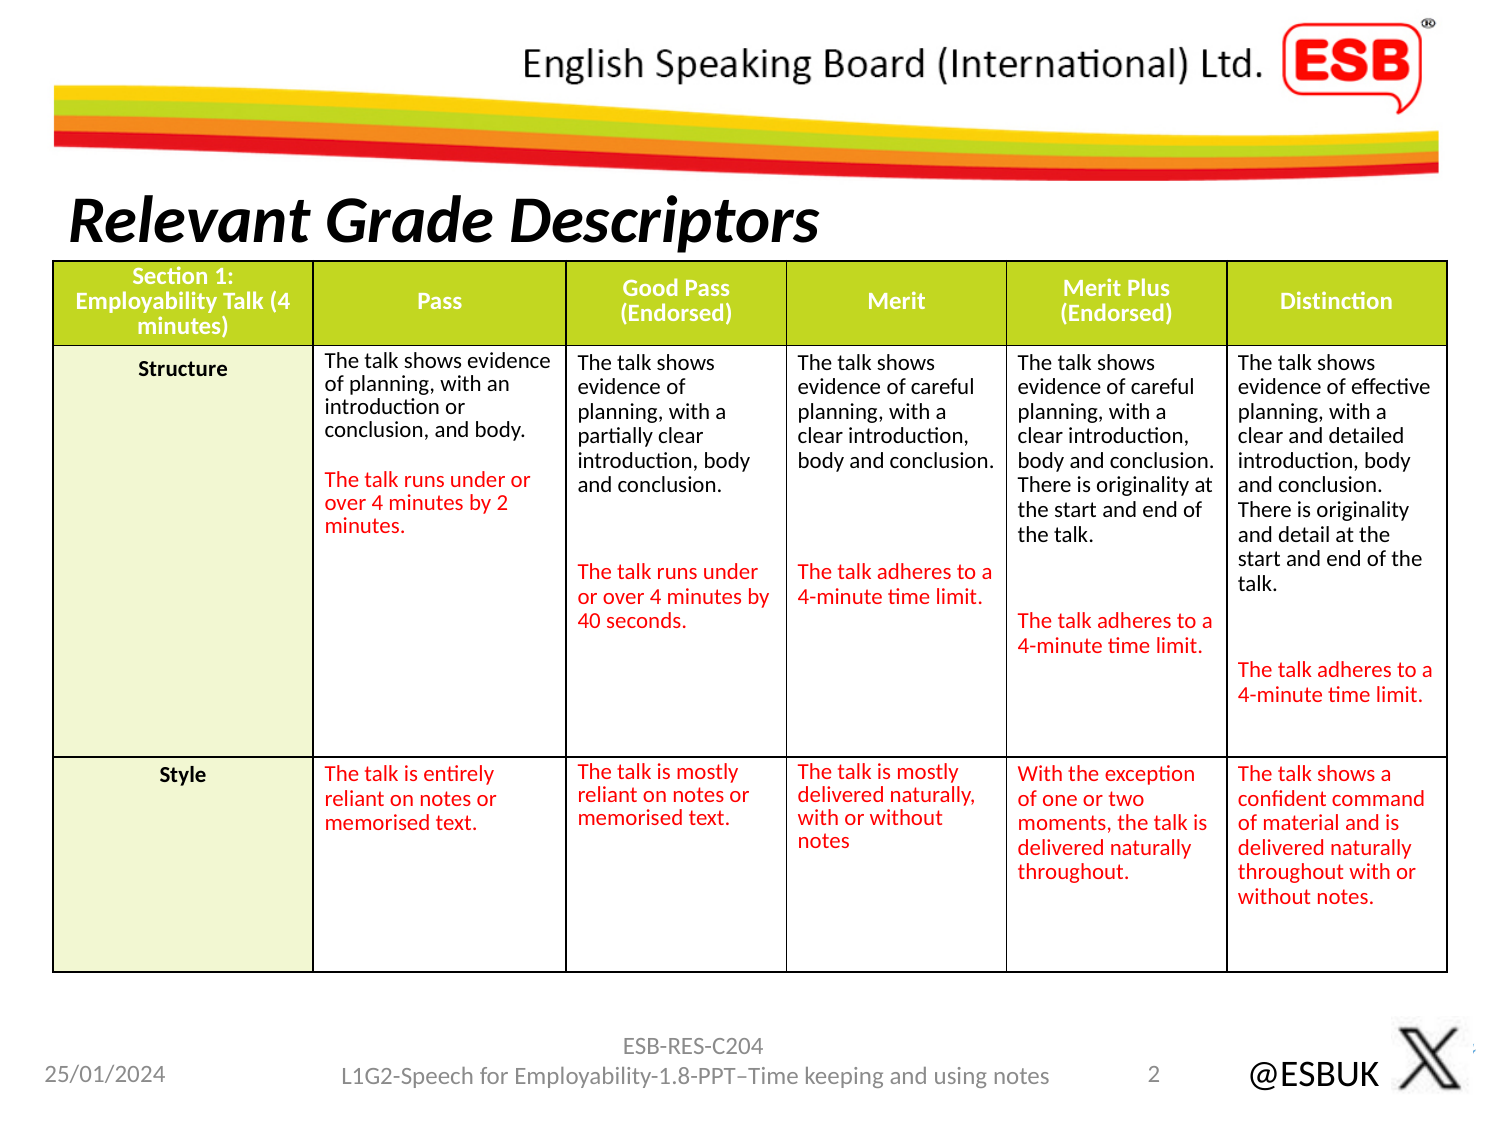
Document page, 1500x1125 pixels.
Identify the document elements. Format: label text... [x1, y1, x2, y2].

table_header Merit [787, 262, 1006, 345]
table_cell The talk is mostly reliant on notes or memorised text. [567, 758, 786, 971]
table_cell Structure [54, 346, 312, 756]
table_cell The talk is mostly delivered naturally, with or without notes [787, 758, 1006, 971]
table_cell The talk shows evidence of planning, with a partially clear introduction, body and conclusion. The talk runs under or over 4 minutes by 40 seconds. [567, 346, 786, 756]
table_header Distinction [1228, 262, 1446, 345]
footer ESB-RES-C204 L1G2-Speech for Employability-1.8-PPT–Time keeping and using notes [320, 1016, 1072, 1103]
table_header Good Pass (Endorsed) [567, 262, 786, 345]
table_header Pass [314, 262, 565, 345]
slide_number 2 [930, 1042, 1176, 1103]
table_header Section 1: Employability Talk (4 minutes) [54, 262, 312, 345]
table_cell The talk shows evidence of careful planning, with a clear introduction, body and conclusion. There is originality at the start and end of the talk. The talk adheres to a 4-minute time limit. [1007, 346, 1226, 756]
table_cell With the exception of one or two moments, the talk is delivered naturally throughout. [1007, 758, 1226, 971]
table_cell The talk shows evidence of planning, with an introduction or conclusion, and body. The talk runs under or over 4 minutes by 2 minutes. [314, 346, 565, 756]
picture [1391, 1016, 1476, 1102]
table_cell The talk is entirely reliant on notes or memorised text. [314, 758, 565, 971]
title Relevant Grade Descriptors [53, 179, 1347, 260]
table_cell The talk shows a confident command of material and is delivered naturally throughout with or without notes. [1228, 758, 1446, 971]
picture [0, 0, 1500, 189]
table_cell Style [54, 758, 312, 971]
table_cell The talk shows evidence of effective planning, with a clear and detailed introduction, body and conclusion. There is originality and detail at the start and end of the talk. The talk adheres to a 4-minute time limit. [1228, 346, 1446, 756]
table_cell The talk shows evidence of careful planning, with a clear introduction, body and conclusion. The talk adheres to a 4-minute time limit. [787, 346, 1006, 756]
table_header Merit Plus (Endorsed) [1007, 262, 1226, 345]
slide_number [29, 1042, 320, 1103]
